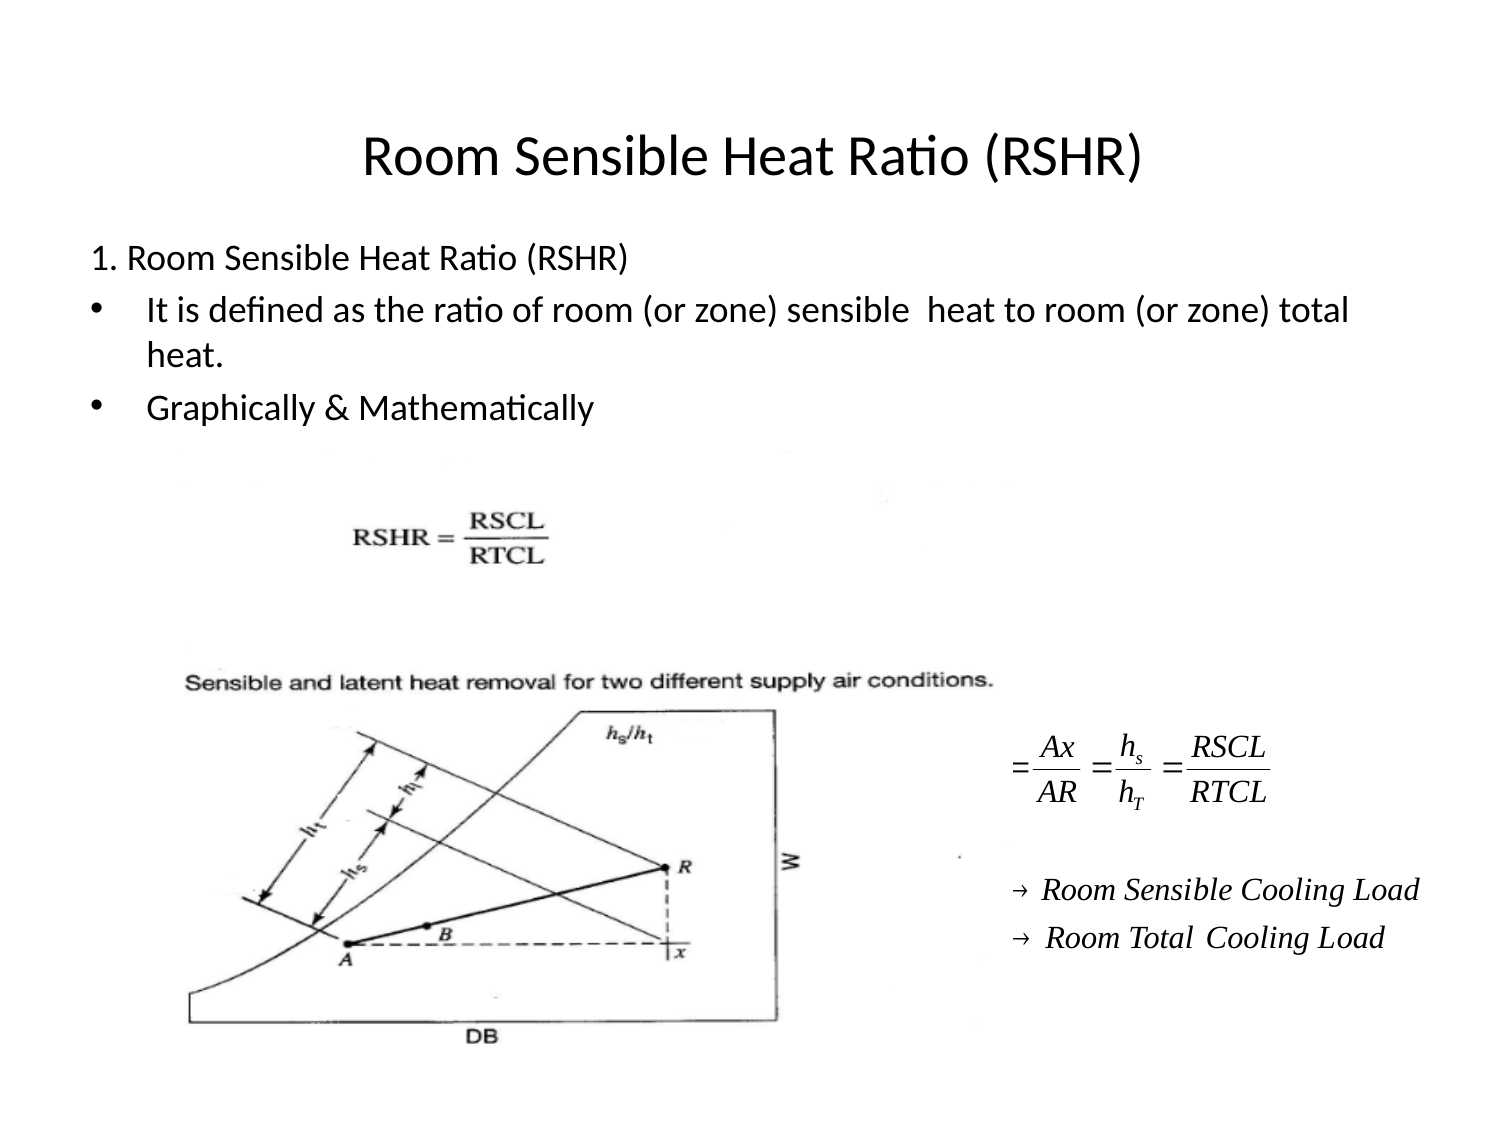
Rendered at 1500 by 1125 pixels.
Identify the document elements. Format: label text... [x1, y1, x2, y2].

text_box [1016, 724, 1429, 963]
title Room Sensible Heat Ratio (RSHR) [75, 45, 1425, 224]
list 1. Room Sensible Heat Ratio (RSHR) It is defined as the ratio of room (or zone) sensible heat to room (or zone) total heat. Graphically & Mathematically [75, 224, 1425, 1125]
picture [87, 449, 1013, 1076]
